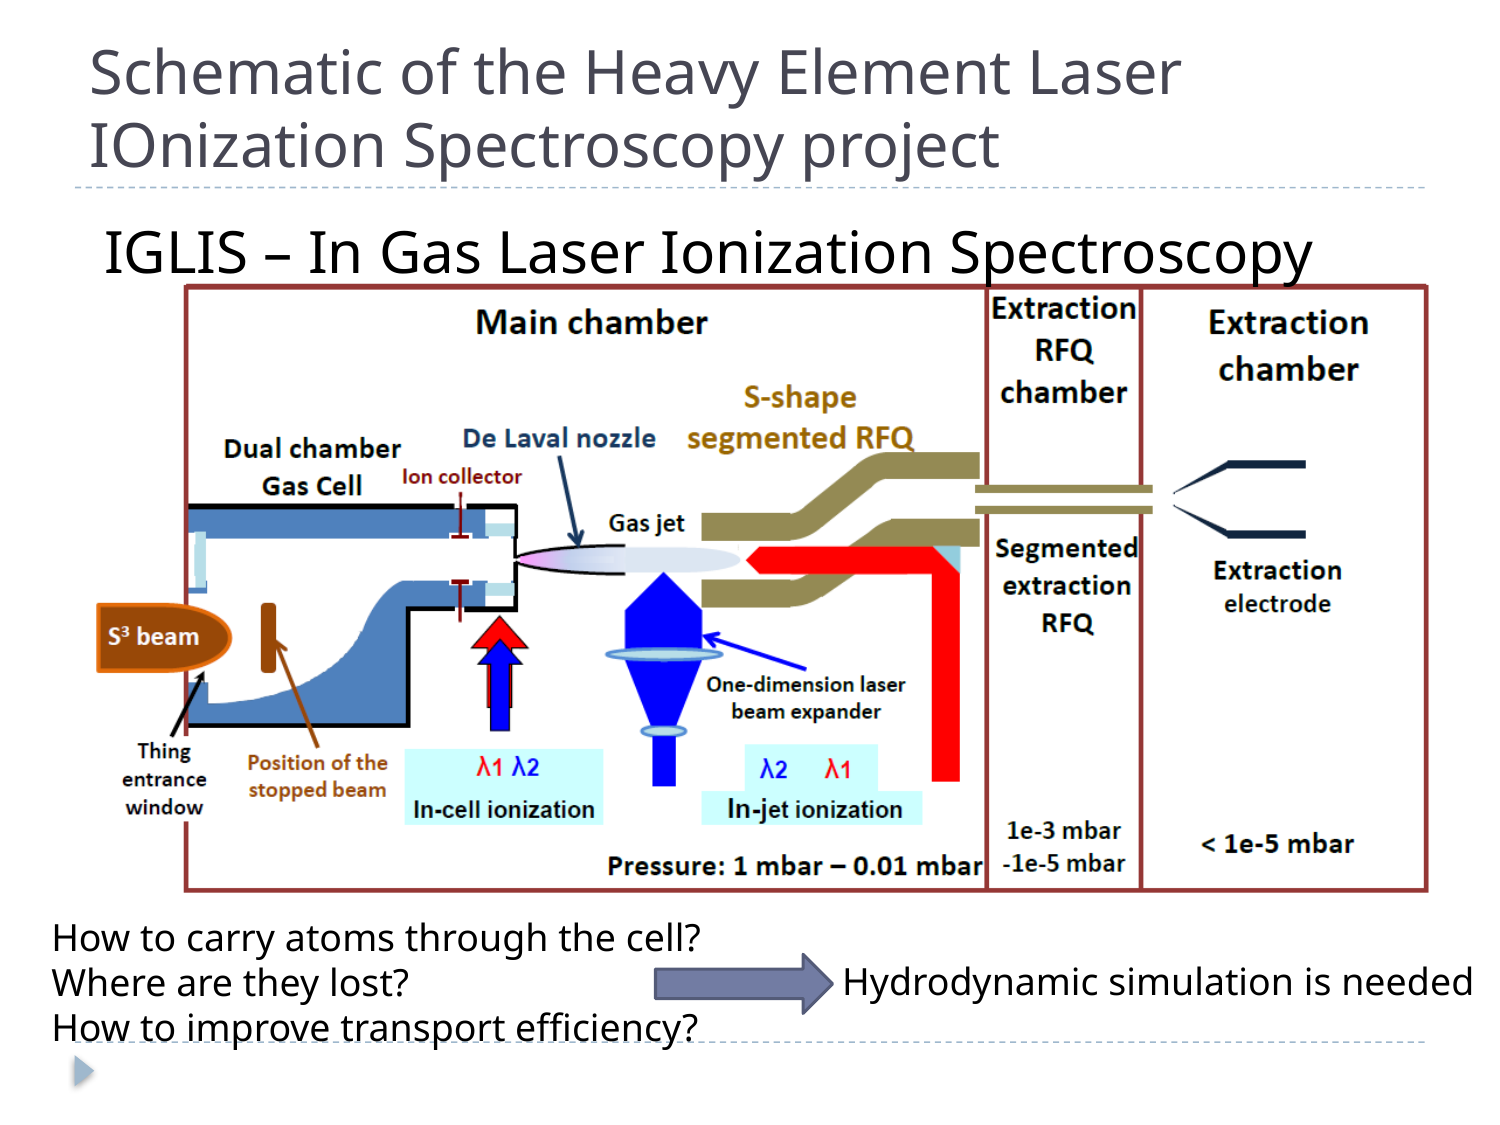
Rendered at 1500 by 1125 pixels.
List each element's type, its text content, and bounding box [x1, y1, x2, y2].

picture [88, 257, 1452, 916]
text_box Hydrodynamic simulation is needed [827, 950, 1490, 1011]
text_box [653, 952, 827, 1015]
text_box How to carry atoms through the cell? Where are they lost? How to improve transport efficiency? [36, 907, 717, 1057]
text_box IGLIS – In Gas Laser Ionization Spectroscopy [89, 208, 1329, 257]
title Schematic of the Heavy Element Laser IOnization Spectroscopy project [75, 24, 1425, 188]
